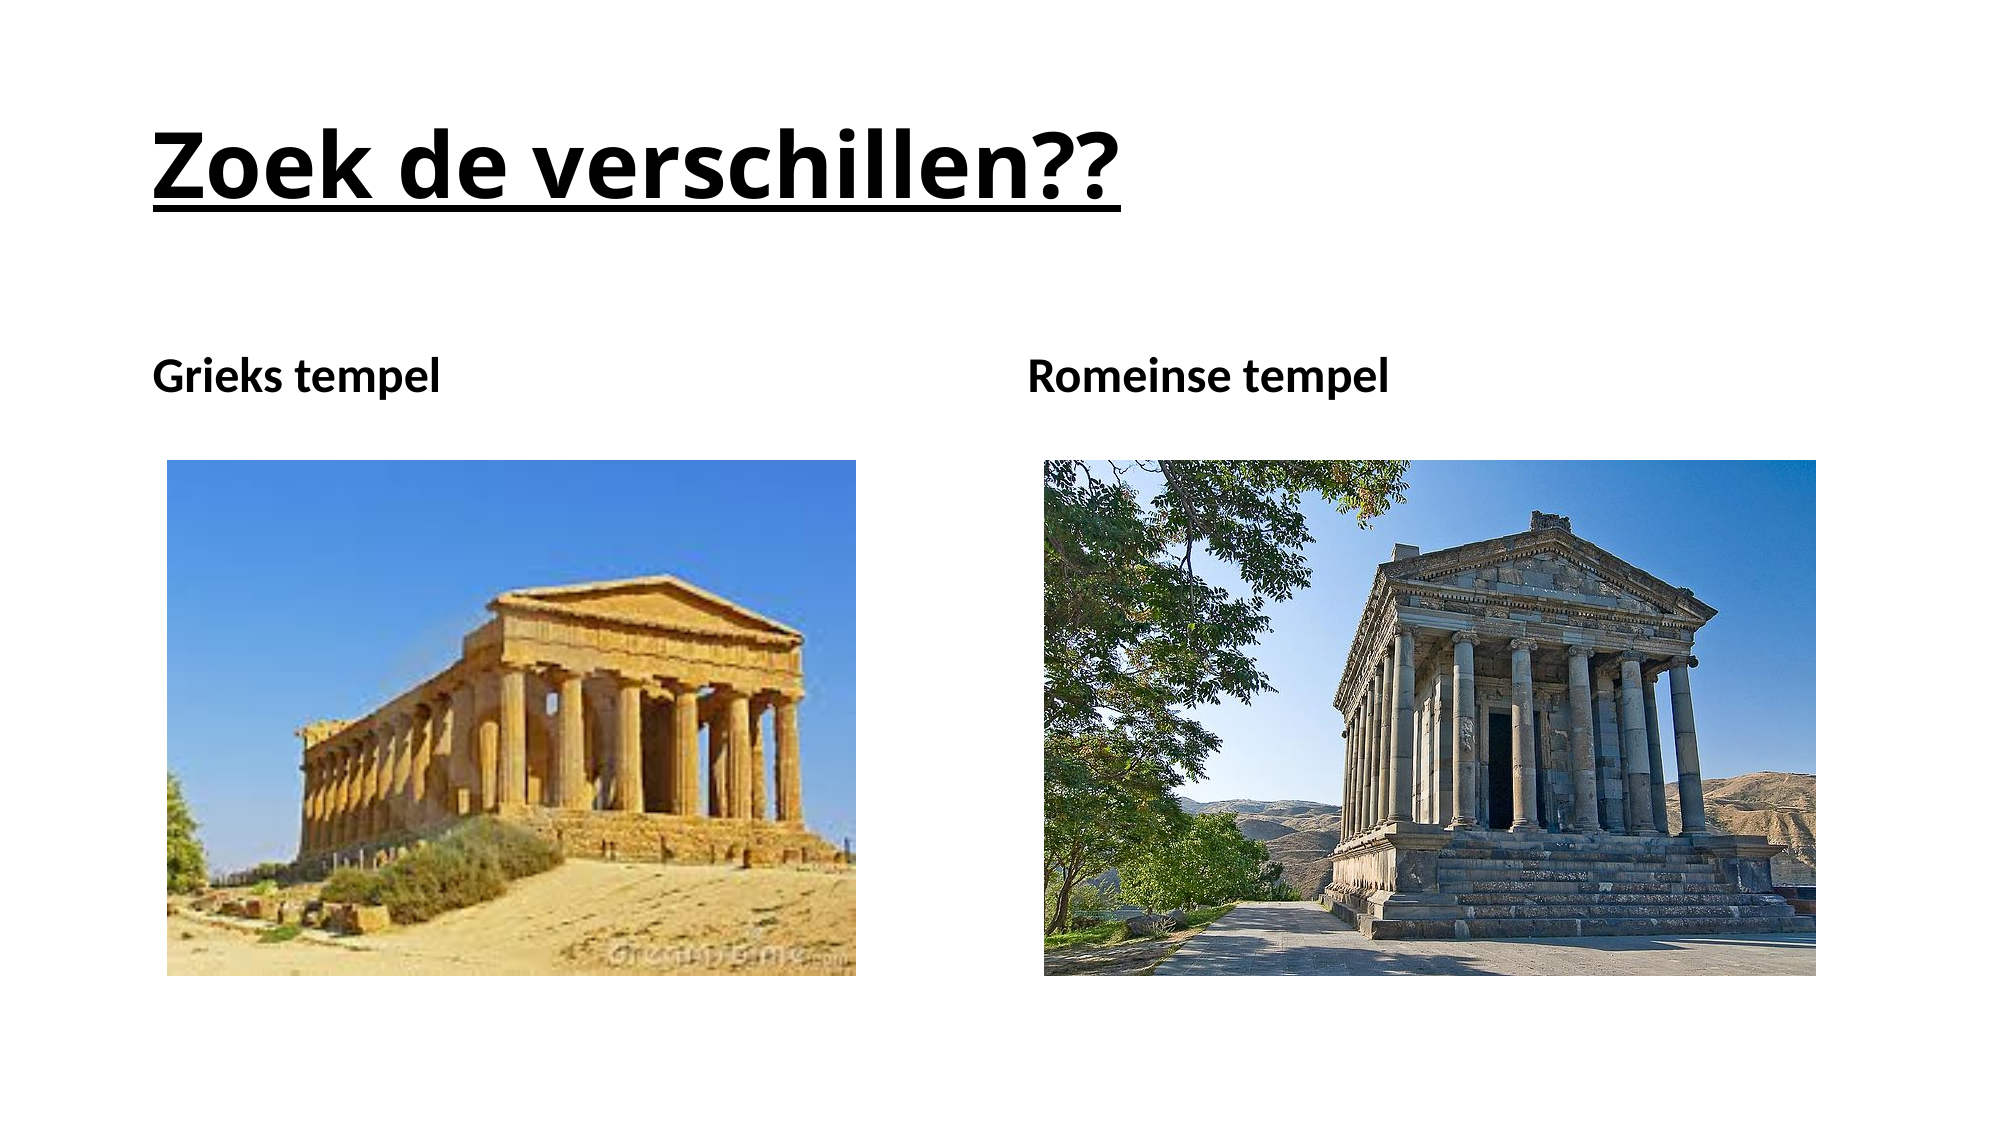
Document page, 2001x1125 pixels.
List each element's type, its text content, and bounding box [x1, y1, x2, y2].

title Zoek de verschillen?? [137, 59, 1863, 278]
list Romeinse tempel [1012, 275, 1863, 411]
list Grieks tempel [137, 275, 984, 411]
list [1044, 460, 1816, 976]
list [166, 460, 856, 976]
